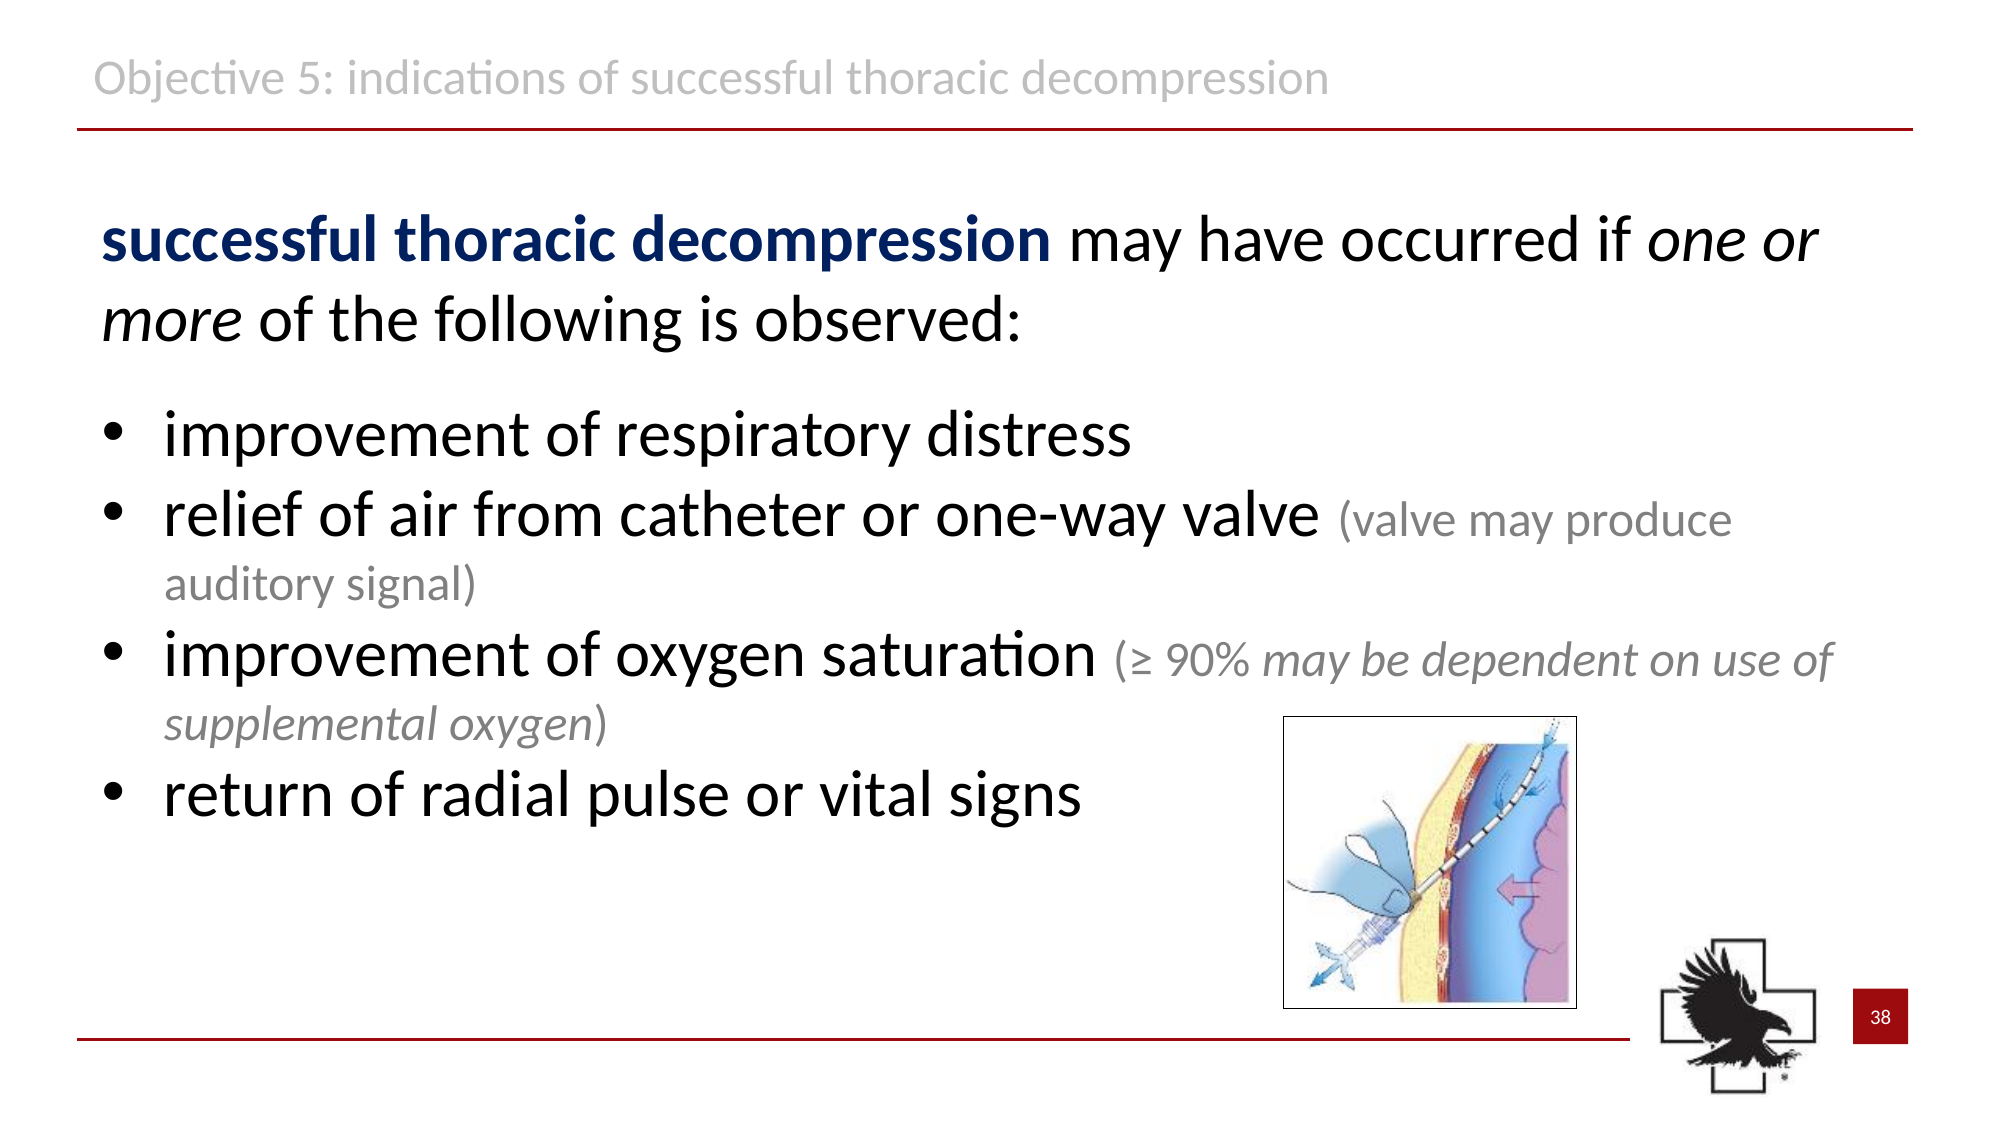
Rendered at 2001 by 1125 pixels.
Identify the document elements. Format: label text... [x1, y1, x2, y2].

text_box successful thoracic decompression may have occurred if one or more of the following is observed: improvement of respiratory distress relief of air from catheter or one-way valve (valve may produce auditory signal) improvement of oxygen saturation (≥ 90% may be dependent on use of supplemental oxygen) return of radial pulse or vital signs [86, 187, 1914, 838]
picture [1283, 716, 1577, 1009]
picture [1658, 934, 1821, 1098]
slide_number 38 [1853, 988, 1909, 1045]
text_box Objective 5: indications of successful thoracic decompression [78, 36, 1406, 112]
